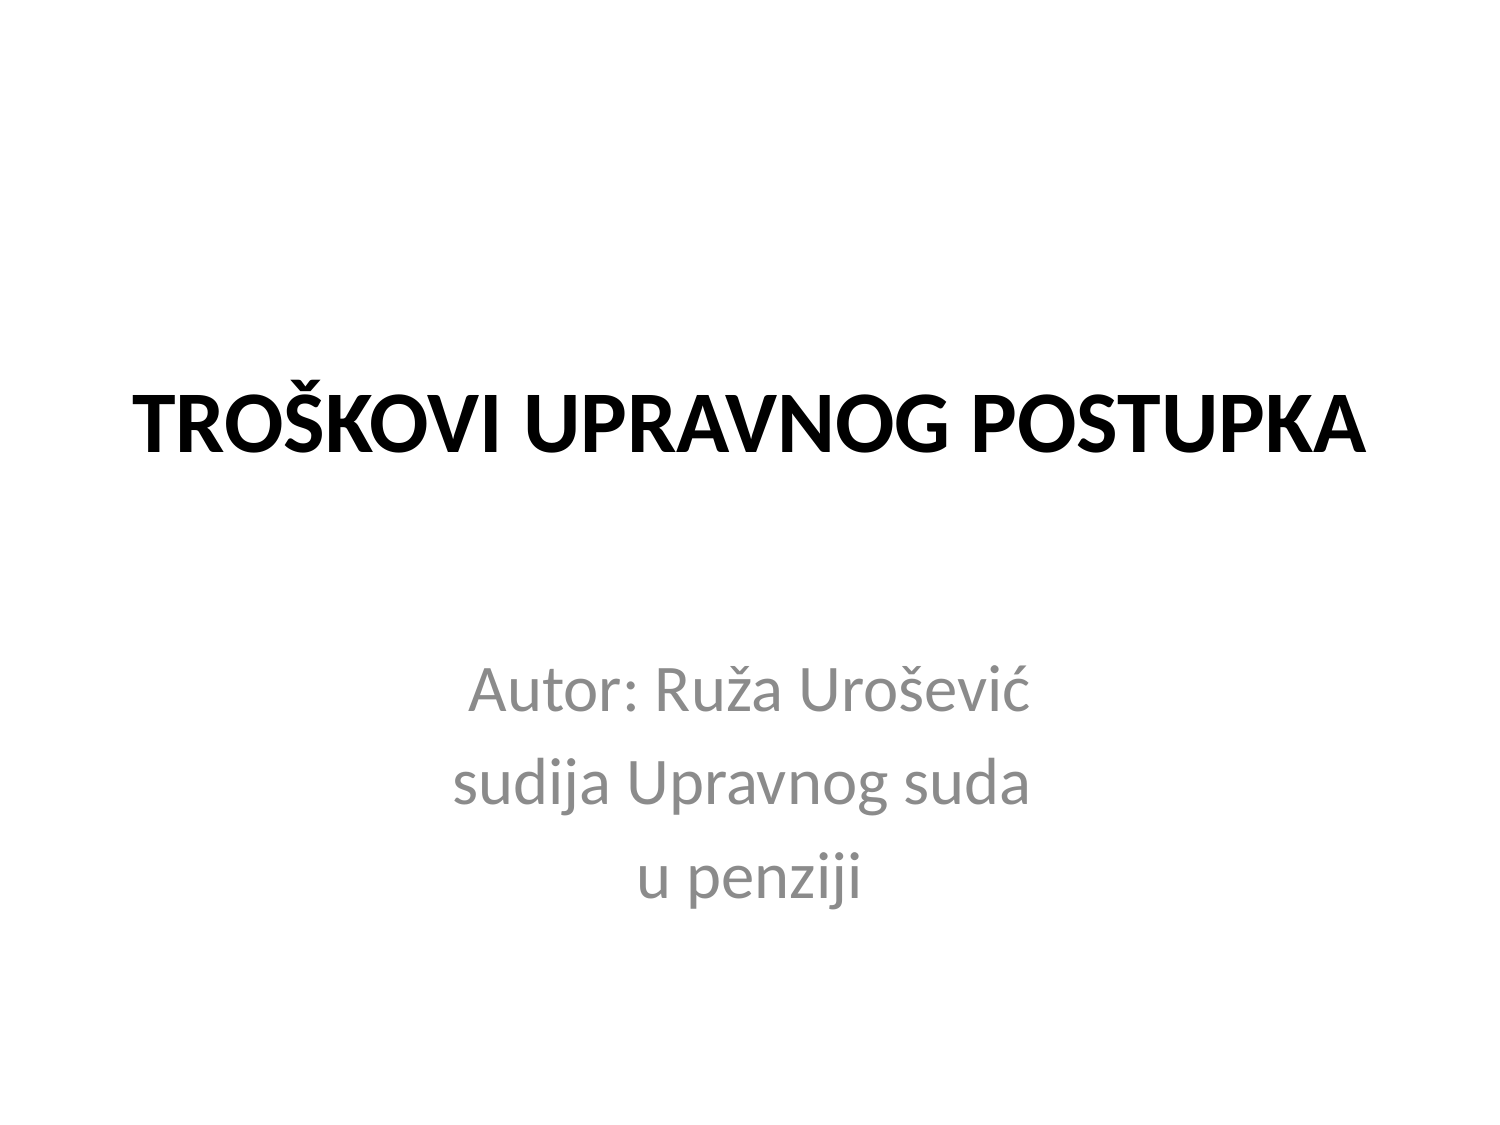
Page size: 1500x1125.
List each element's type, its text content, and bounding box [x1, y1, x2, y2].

title TROŠKOVI UPRAVNOG POSTUPKA [112, 349, 1388, 591]
subtitle Autor: Ruža Urošević sudija Upravnog suda u penziji [225, 637, 1275, 925]
